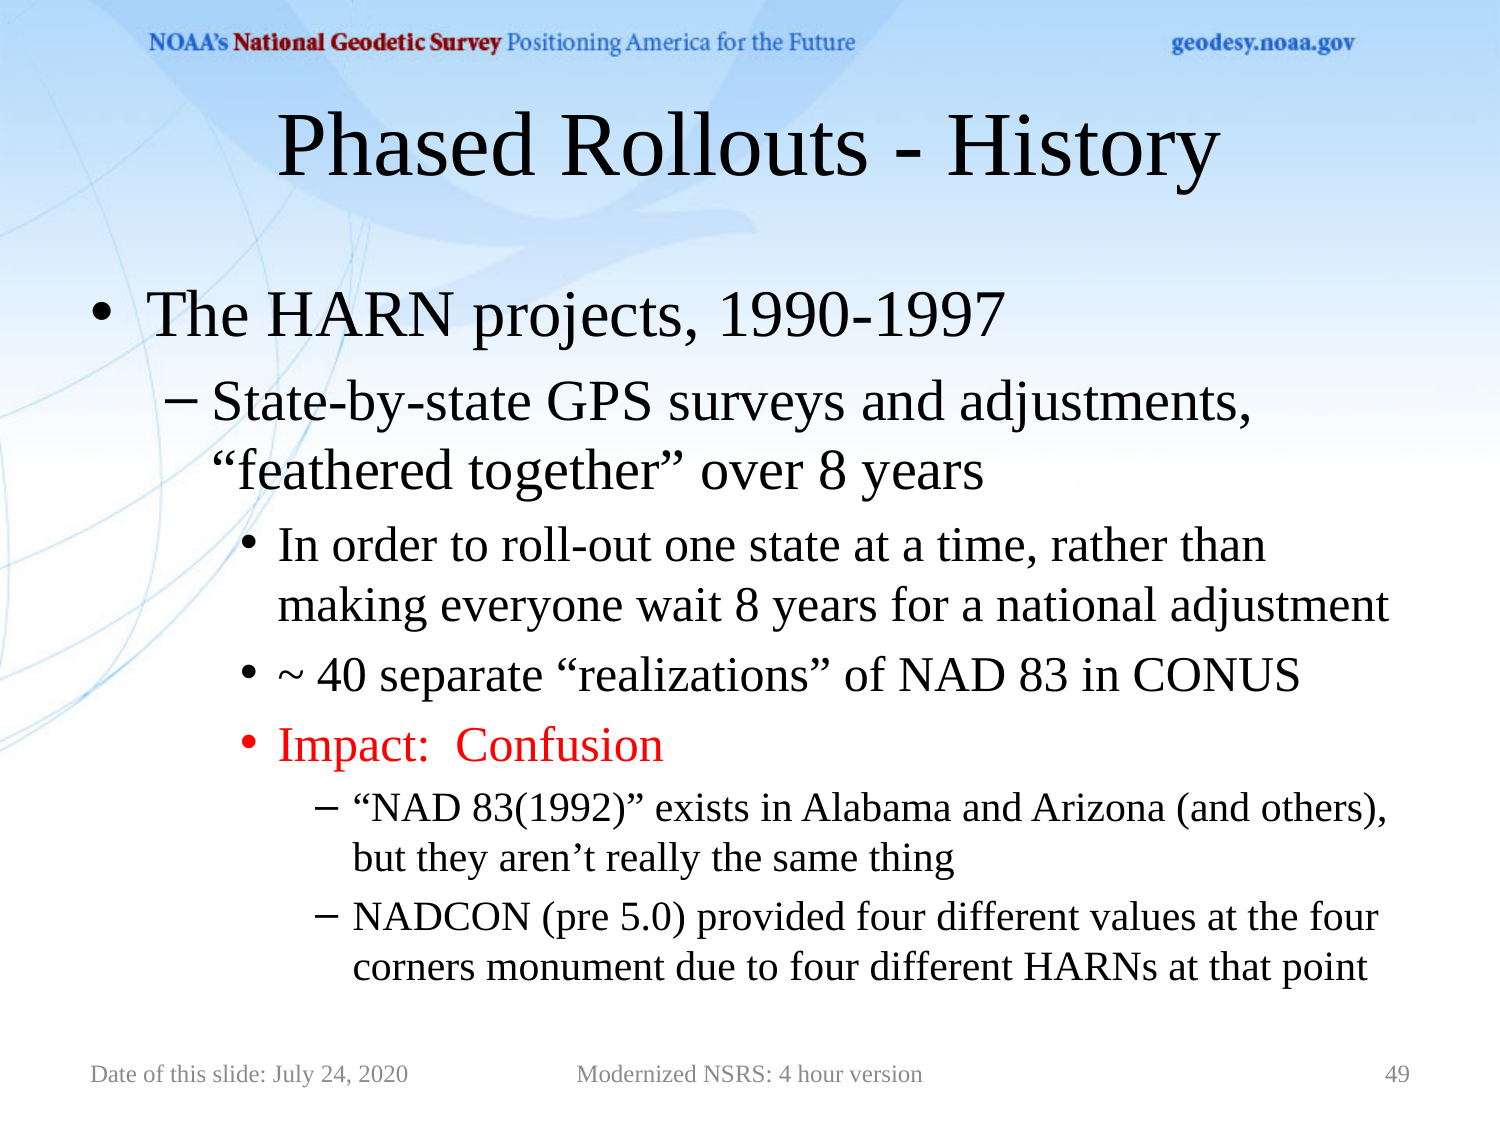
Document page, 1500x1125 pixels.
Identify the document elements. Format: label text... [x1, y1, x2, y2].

picture [0, 0, 1500, 1125]
title Phased Rollouts - History [75, 45, 1425, 233]
slide_number 49 [1074, 1042, 1425, 1103]
list The HARN projects, 1990-1997 State-by-state GPS surveys and adjustments, “feathered together” over 8 years In order to roll-out one state at a time, rather than making everyone wait 8 years for a national adjustment ~ 40 separate “realizations” of NAD 83 in CONUS Impact: Confusion “NAD 83(1992)” exists in Alabama and Arizona (and others), but they aren’t really the same thing NADCON (pre 5.0) provided four different values at the four corners monument due to four different HARNs at that point [75, 262, 1425, 1005]
footer Modernized NSRS: 4 hour version [512, 1042, 988, 1103]
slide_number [75, 1042, 425, 1103]
